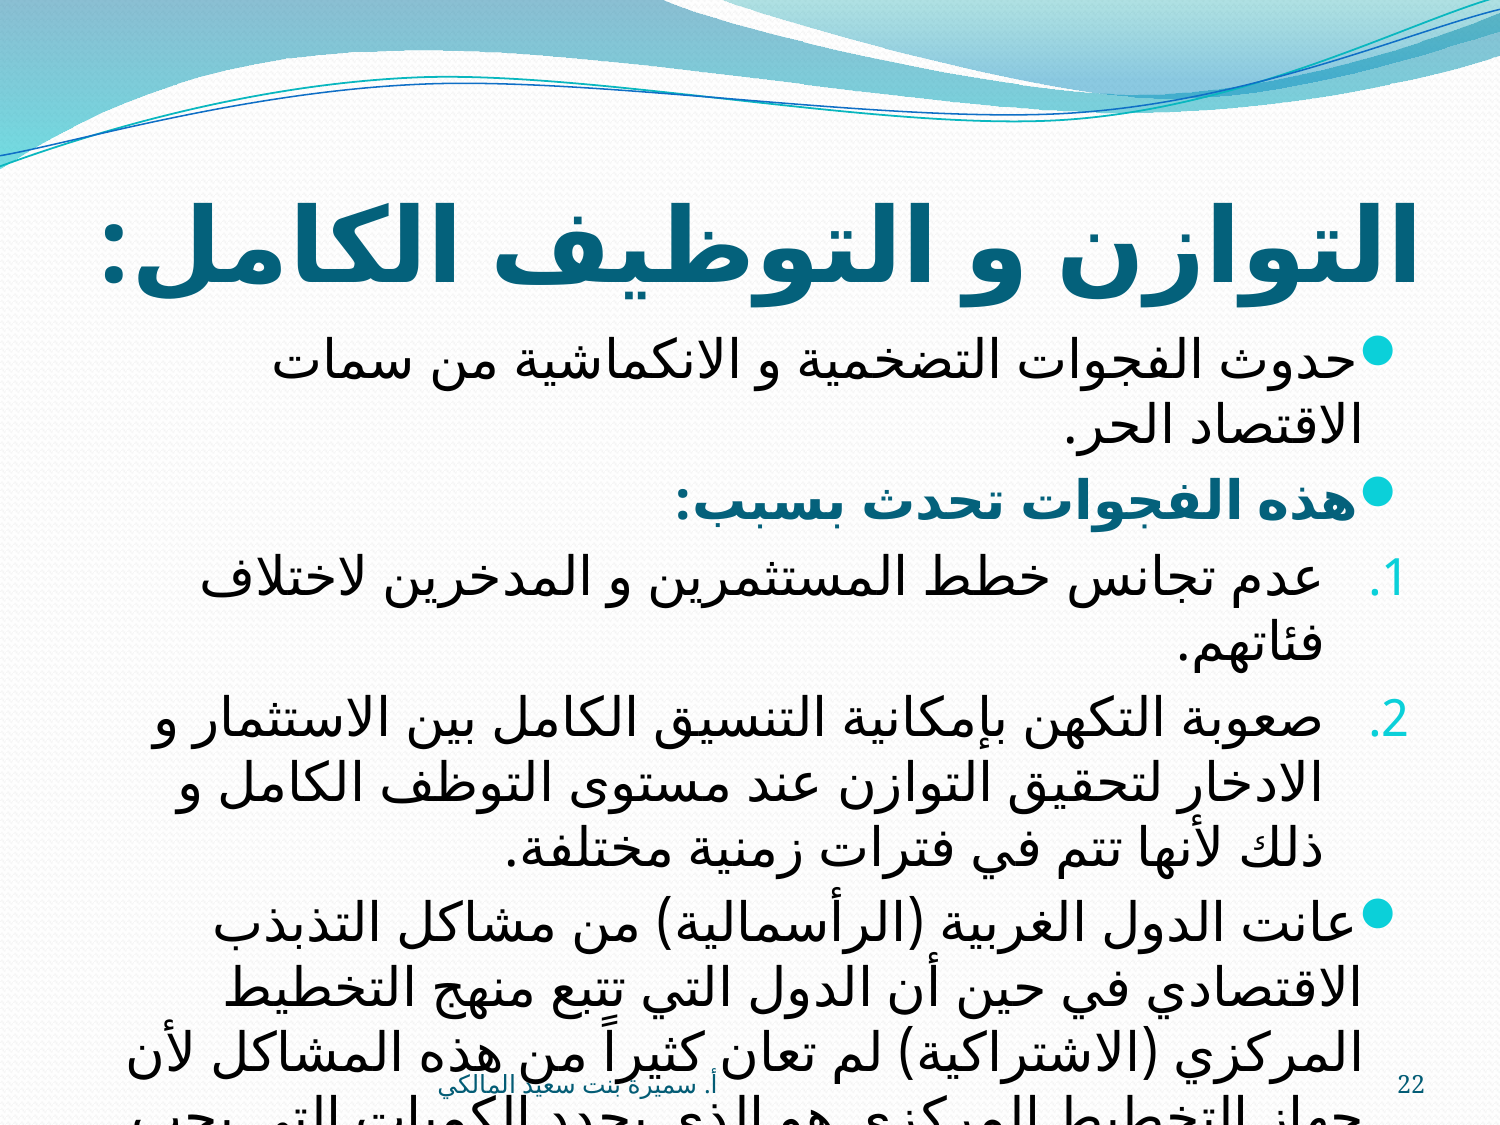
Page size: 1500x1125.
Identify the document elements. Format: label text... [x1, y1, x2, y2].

footer أ. سميرة بنت سعيد المالكي [437, 1042, 988, 1103]
title التوازن و التوظيف الكامل: [75, 115, 1425, 303]
list حدوث الفجوات التضخمية و الانكماشية من سمات الاقتصاد الحر. هذه الفجوات تحدث بسبب: عدم تجانس خطط المستثمرين و المدخرين لاختلاف فئاتهم. صعوبة التكهن بإمكانية التنسيق الكامل بين الاستثمار و الادخار لتحقيق التوازن عند مستوى التوظف الكامل و ذلك لأنها تتم في فترات زمنية مختلفة. عانت الدول الغربية (الرأسمالية) من مشاكل التذبذب الاقتصادي في حين أن الدول التي تتبع منهج التخطيط المركزي (الاشتراكية) لم تعان كثيراً من هذه المشاكل لأن جهاز التخطيط المركزي هو الذي يحدد الكميات التي يجب استثمارها. [75, 317, 1425, 1038]
slide_number 22 [1299, 1042, 1425, 1103]
